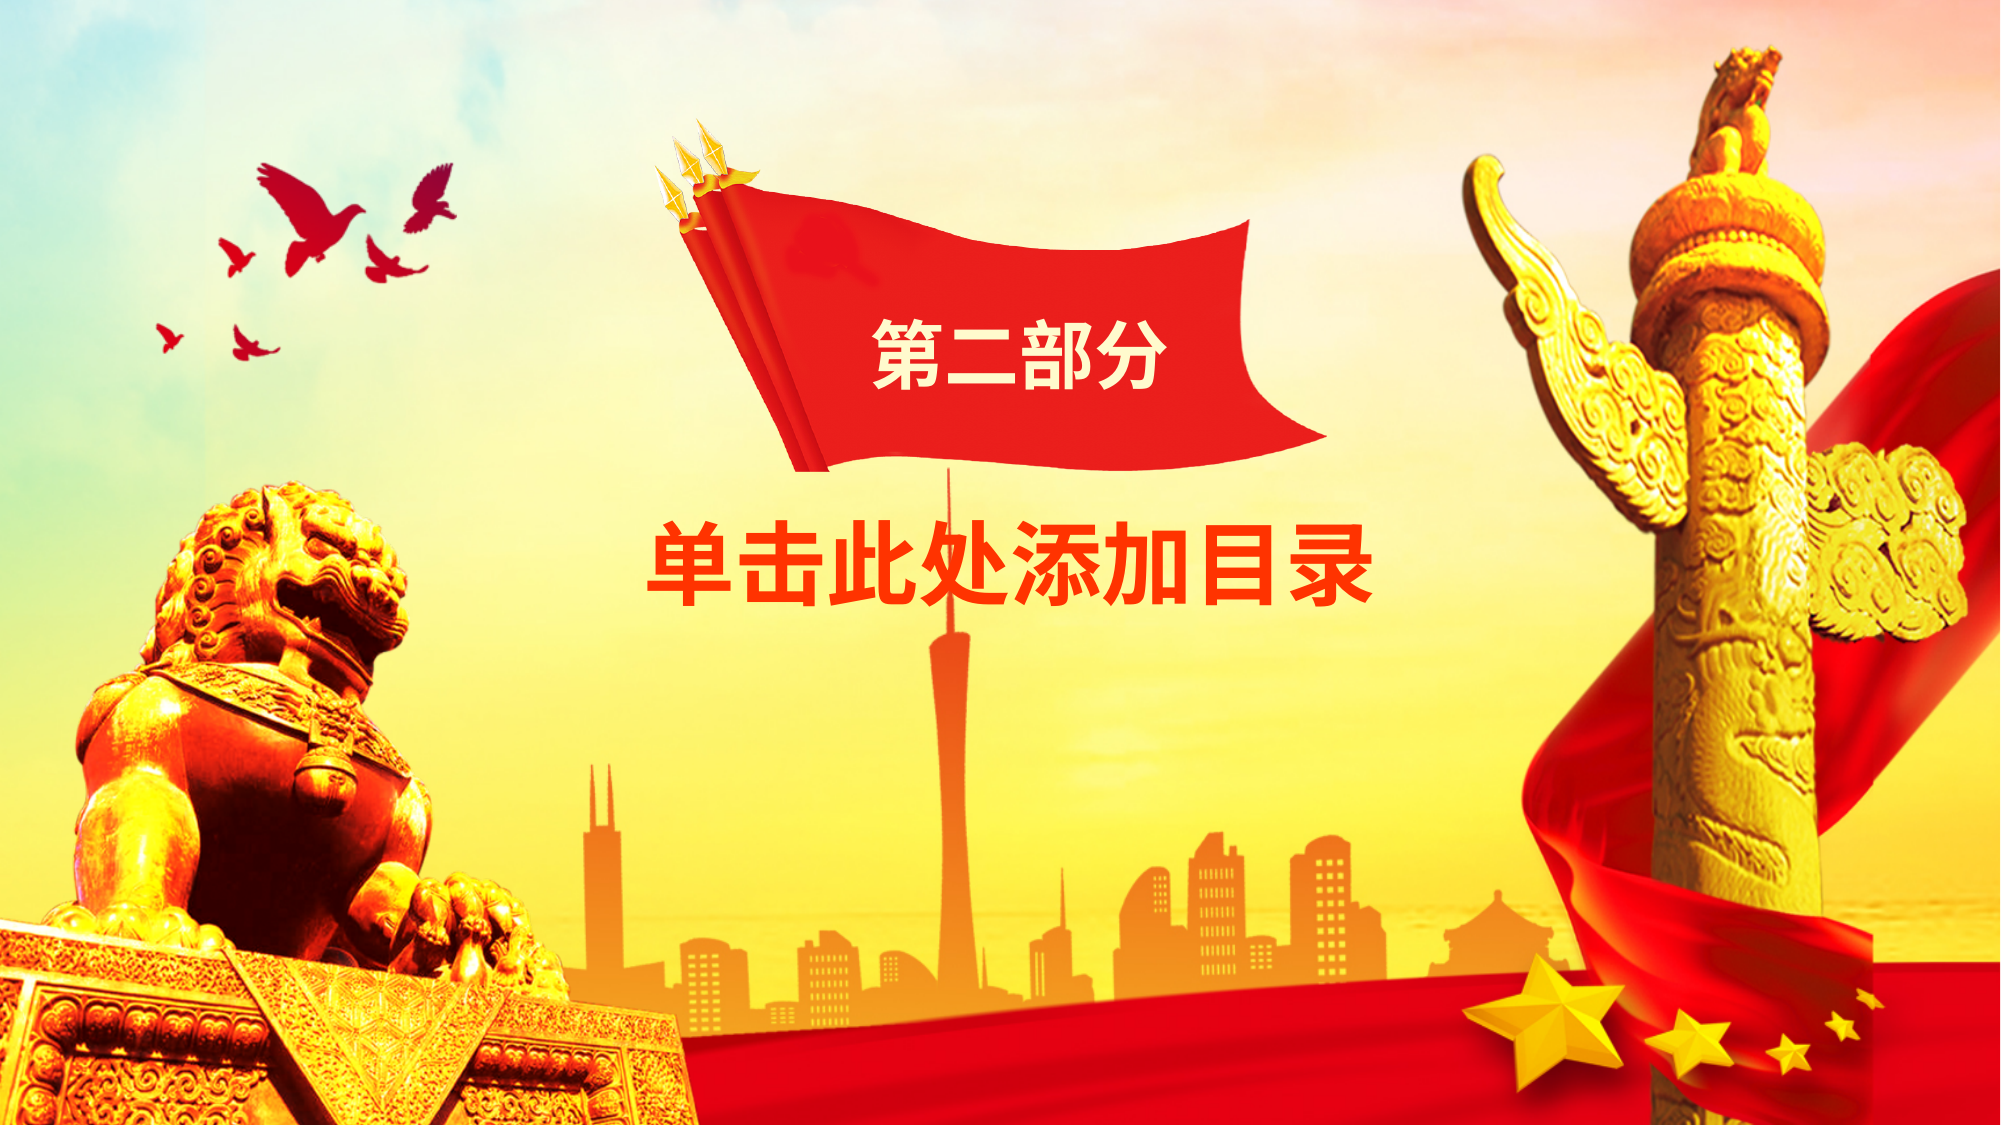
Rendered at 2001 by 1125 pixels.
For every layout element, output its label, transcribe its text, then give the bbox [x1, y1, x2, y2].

text_box 单击此处添加目录 [702, 499, 1393, 625]
picture [0, 0, 2001, 1125]
